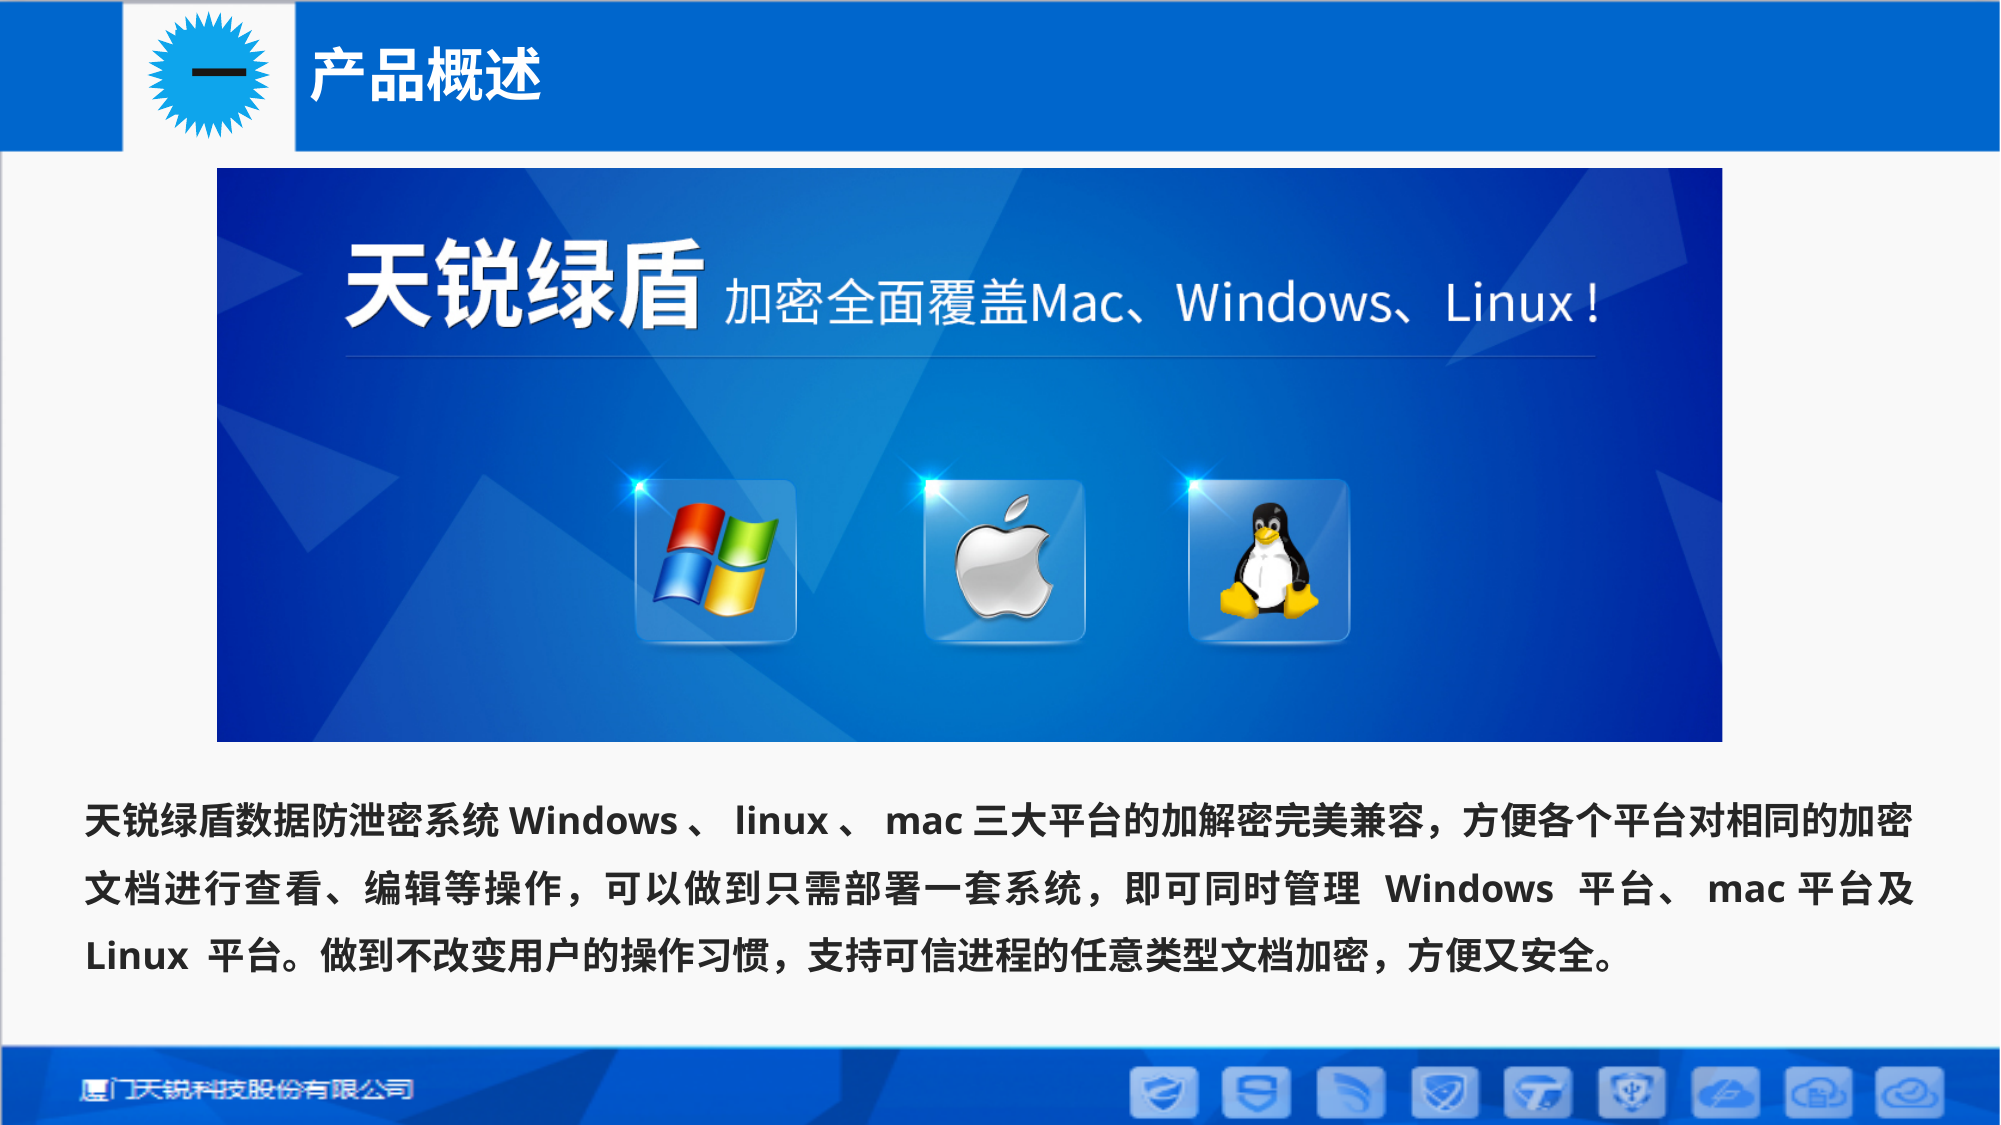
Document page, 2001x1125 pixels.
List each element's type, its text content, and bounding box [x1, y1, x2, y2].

picture [0, 0, 2000, 1125]
text_box 天锐绿盾数据防泄密系统Windows、linux、mac三大平台的加解密完美兼容，方便各个平台对相同的加密文档进行查看、编辑等操作，可以做到只需部署一套系统，即可同时管理 Windows 平台、mac平台及 Linux 平台。做到不改变用户的操作习惯，支持可信进程的任意类型文档加密，方便又安全。 [70, 767, 1930, 985]
text_box 产品概述 [295, 30, 599, 116]
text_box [147, 11, 270, 139]
